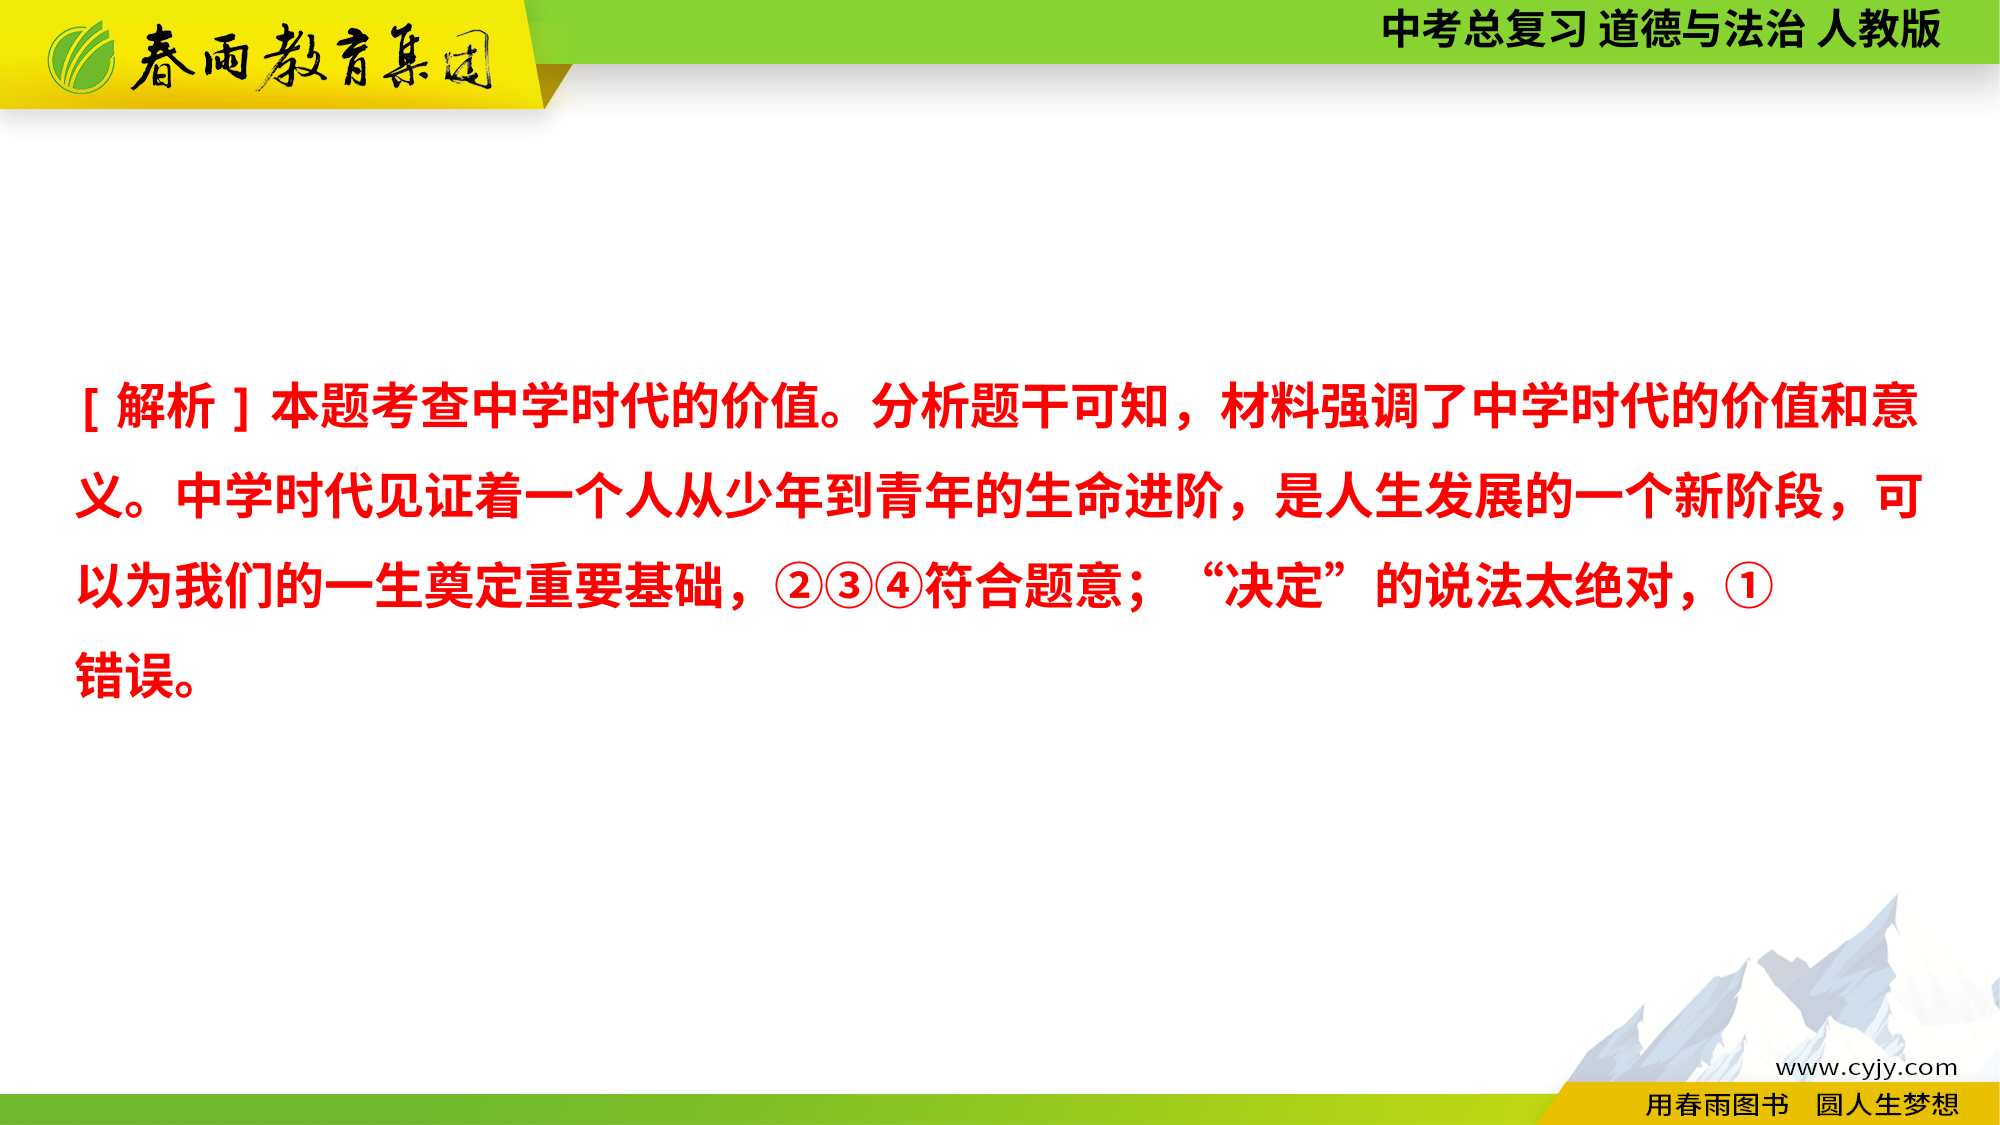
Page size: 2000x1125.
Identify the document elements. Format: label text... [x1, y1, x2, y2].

picture [0, 0, 2000, 1125]
list [解析]本题考查中学时代的价值。分析题干可知，材料强调了中学时代的价值和意义。中学时代见证着一个人从少年到青年的生命进阶，是人生发展的一个新阶段，可以为我们的一生奠定重要基础，②③④符合题意；“决定”的说法太绝对，① 错误。 [59, 337, 1944, 705]
